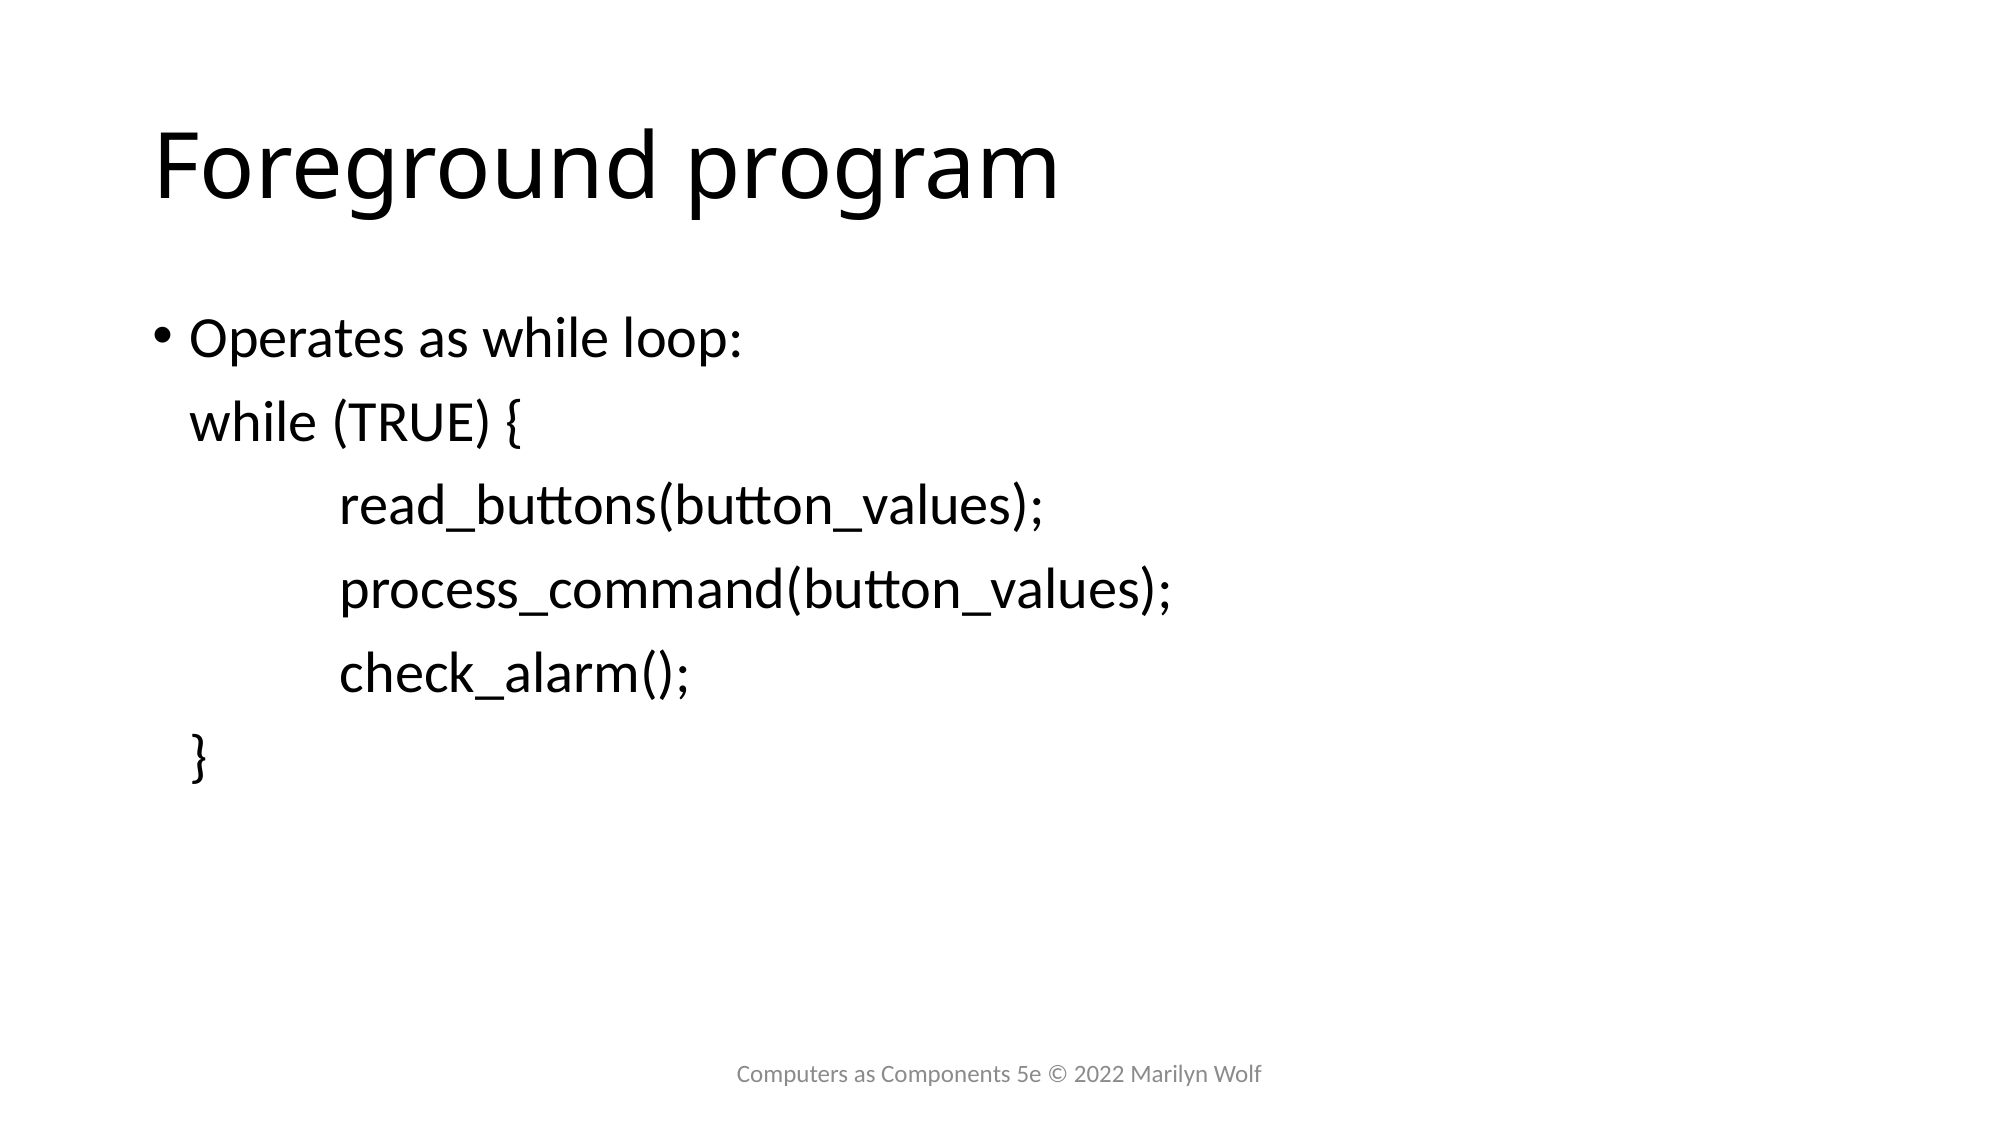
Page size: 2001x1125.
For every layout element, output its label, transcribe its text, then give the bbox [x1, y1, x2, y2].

footer Computers as Components 5e © 2022 Marilyn Wolf [662, 1042, 1338, 1103]
list Operates as while loop: while (TRUE) { read_buttons(button_values); process_command(button_values); check_alarm(); } [137, 299, 1863, 1014]
title Foreground program [137, 59, 1863, 278]
